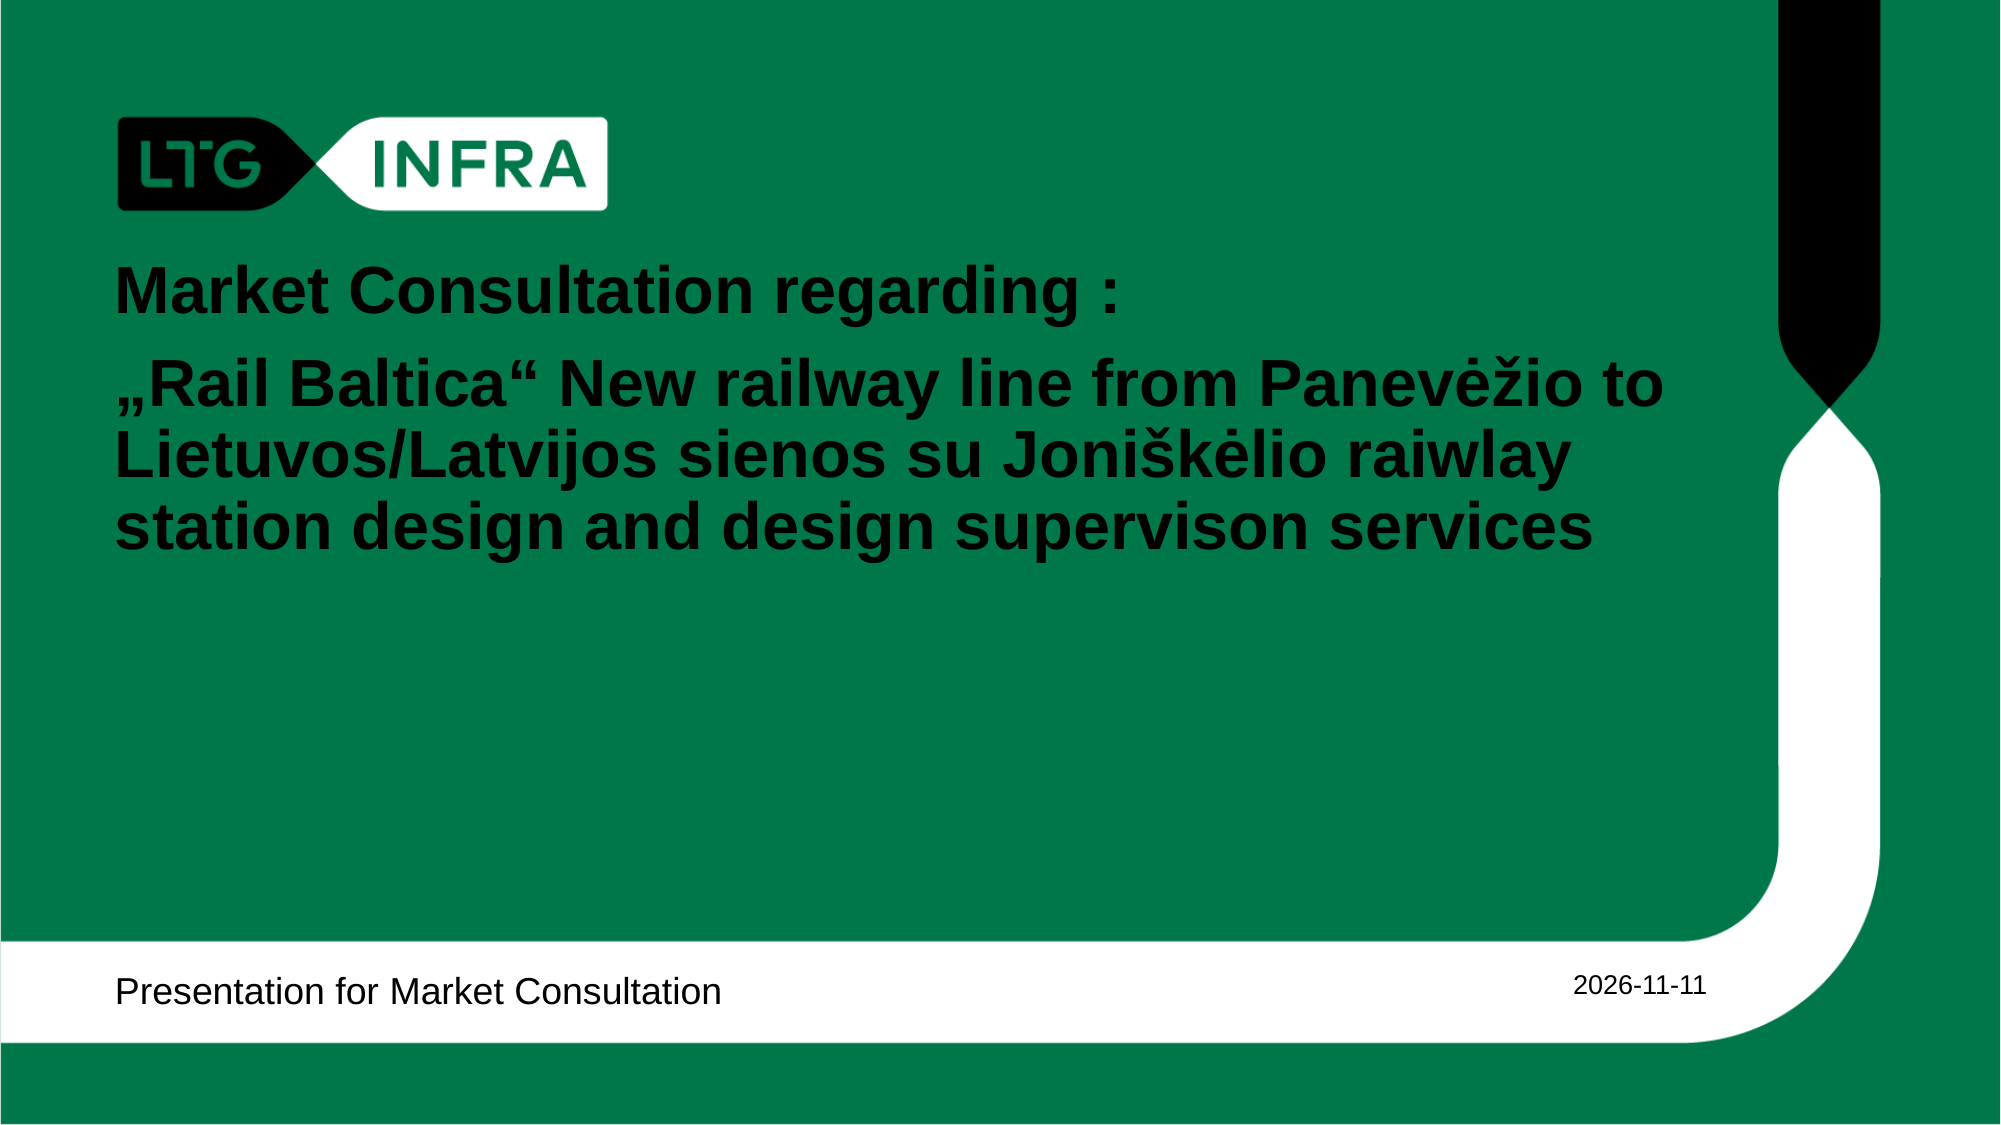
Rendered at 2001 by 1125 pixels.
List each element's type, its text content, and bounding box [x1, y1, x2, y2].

list Market Consultation regarding : „Rail Baltica“ New railway line from Panevėžio to Lietuvos/Latvijos sienos su Joniškėlio raiwlay station design and design supervison services [99, 248, 1723, 774]
list Presentation for Market Consultation [99, 964, 1147, 1014]
picture [0, 0, 2001, 1125]
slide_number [1272, 953, 1723, 1014]
